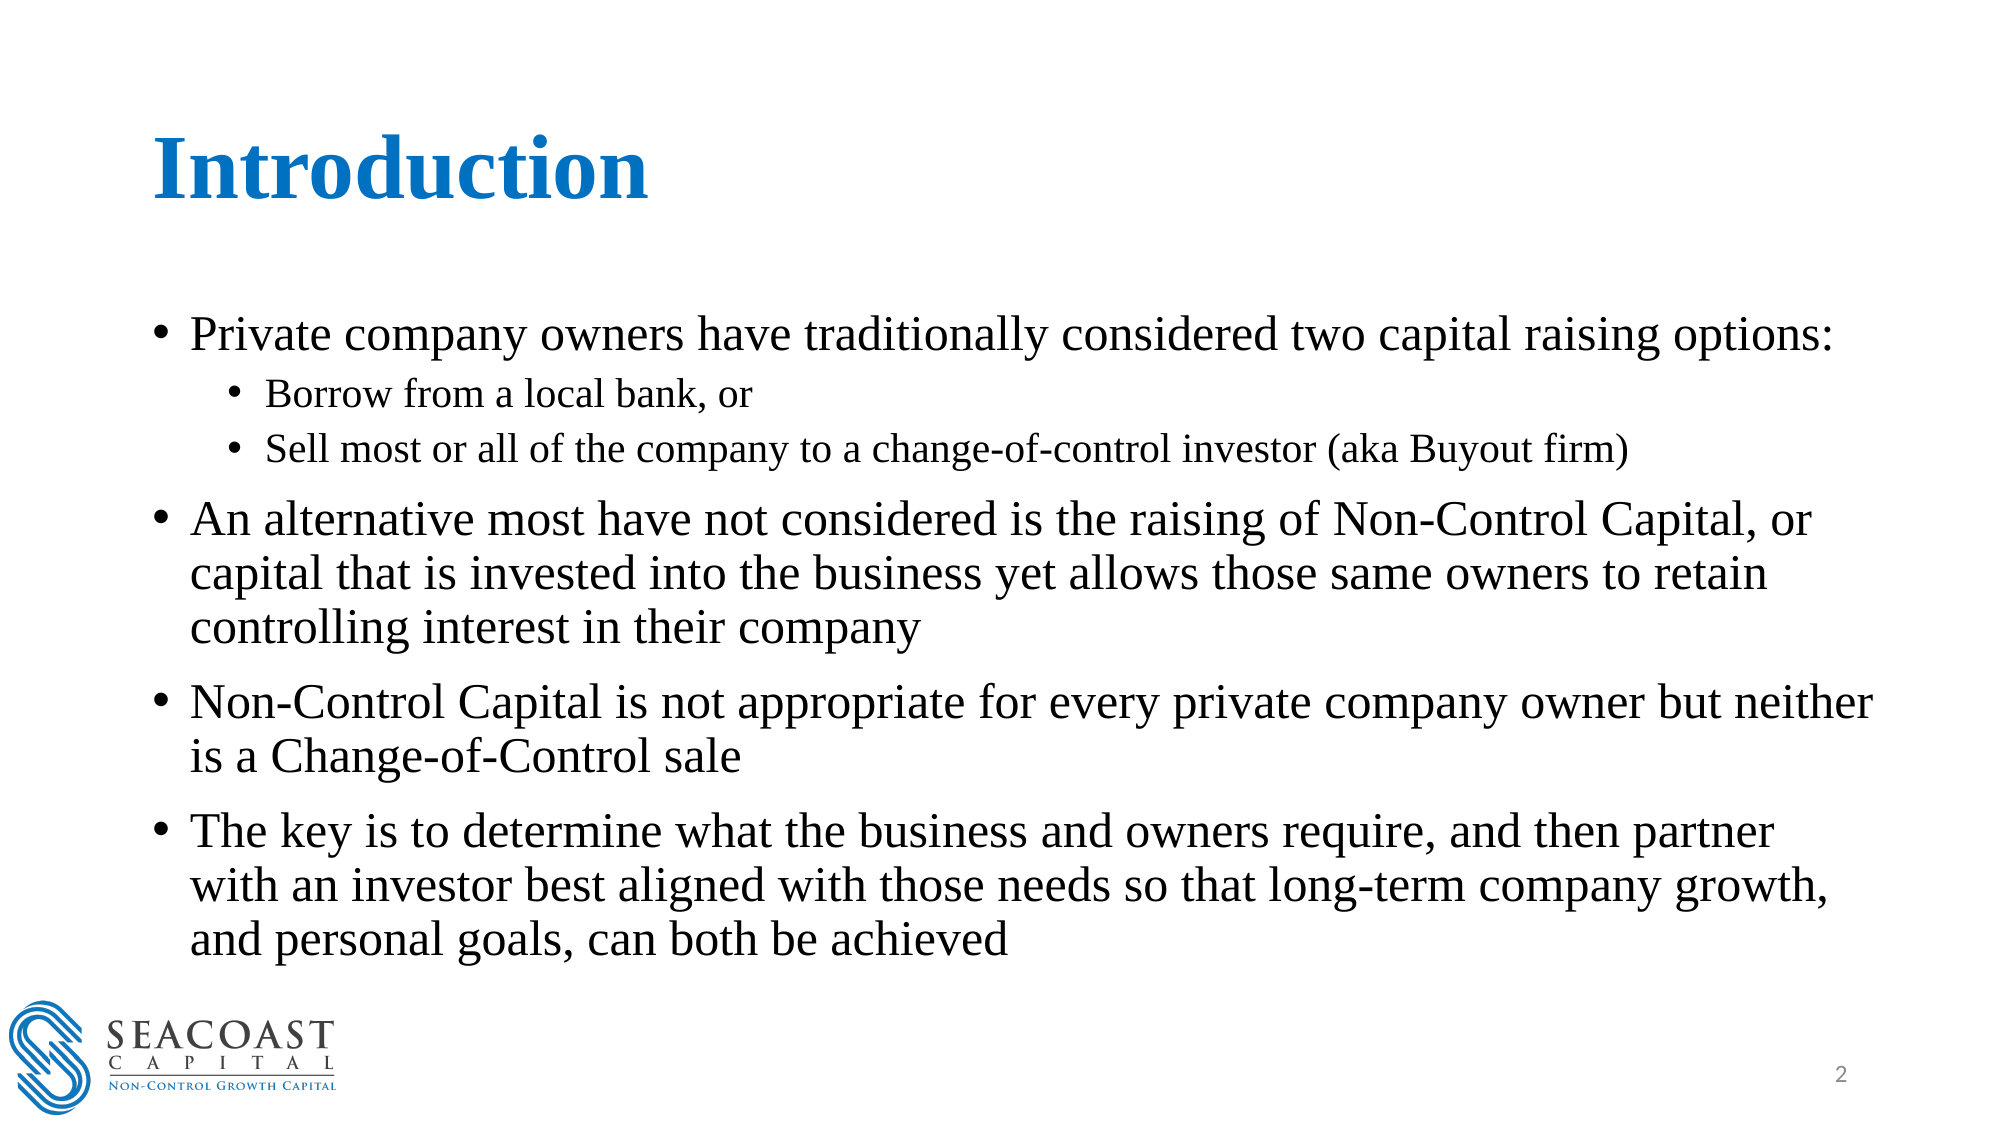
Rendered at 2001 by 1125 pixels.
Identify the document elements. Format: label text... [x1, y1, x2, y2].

list Private company owners have traditionally considered two capital raising options: Borrow from a local bank, or Sell most or all of the company to a change-of-control investor (aka Buyout firm) An alternative most have not considered is the raising of Non-Control Capital, or capital that is invested into the business yet allows those same owners to retain controlling interest in their company Non-Control Capital is not appropriate for every private company owner but neither is a Change-of-Control sale The key is to determine what the business and owners require, and then partner with an investor best aligned with those needs so that long-term company growth, and personal goals, can both be achieved [137, 299, 1892, 1014]
slide_number 2 [1412, 1042, 1863, 1103]
picture [7, 1000, 357, 1115]
title Introduction [137, 59, 1863, 278]
